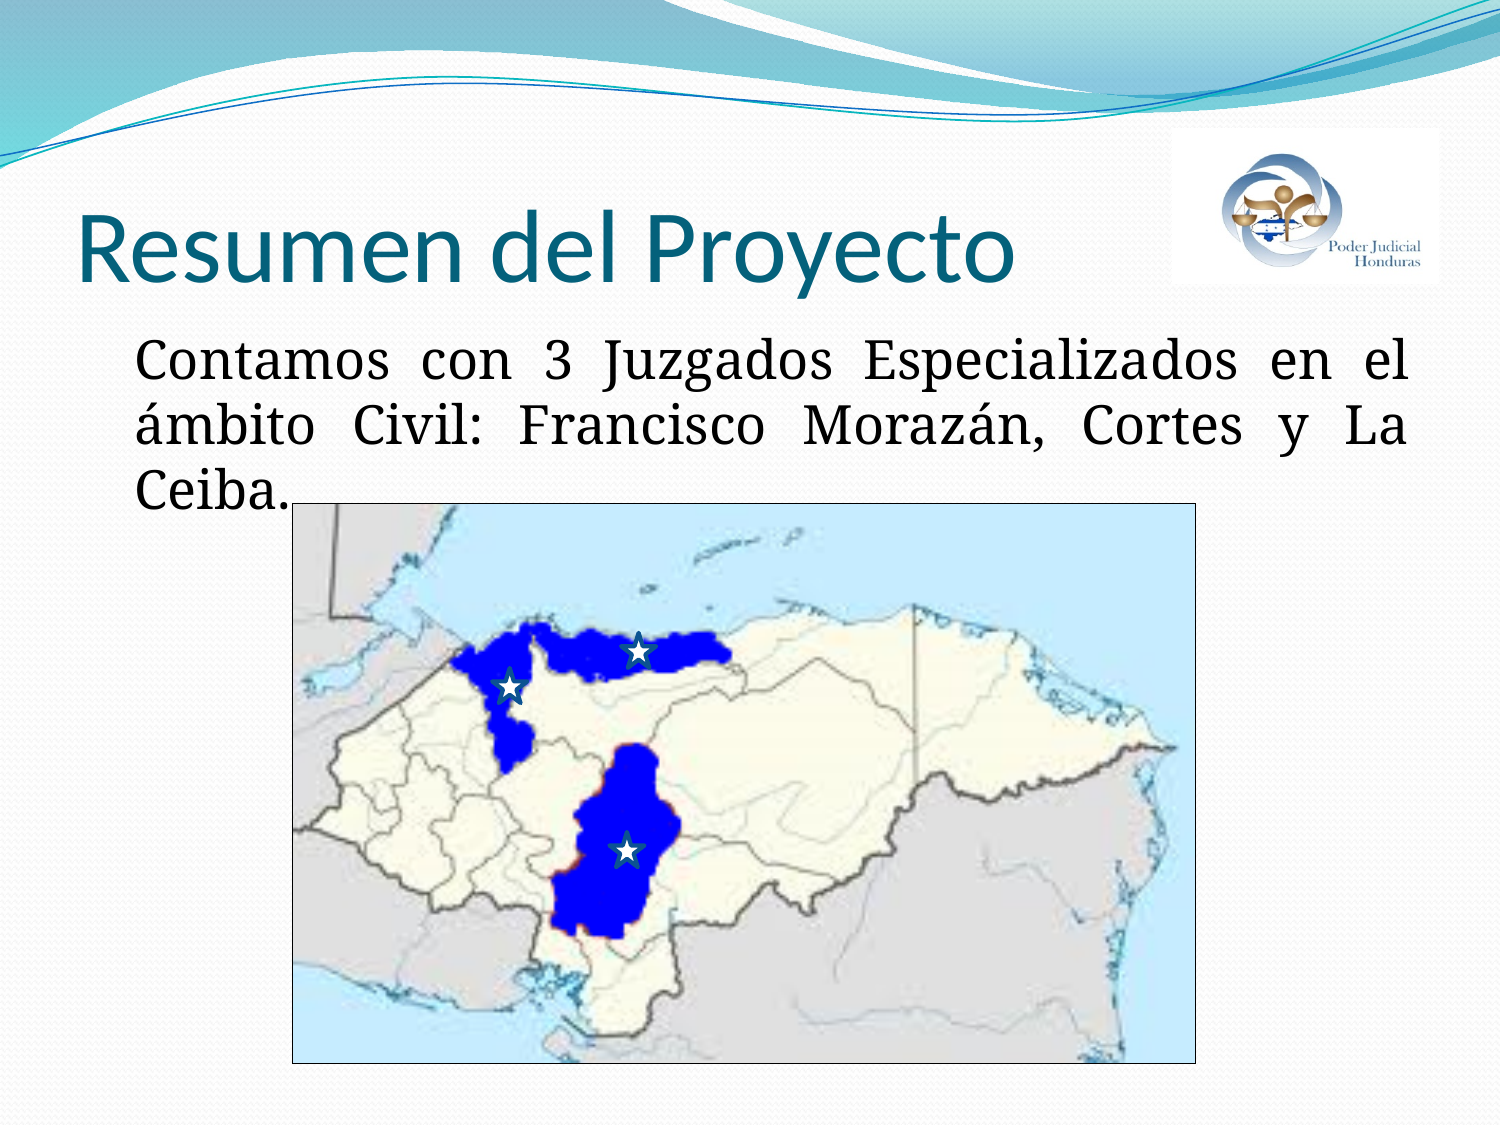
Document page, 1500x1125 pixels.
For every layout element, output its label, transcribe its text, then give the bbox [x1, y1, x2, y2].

picture [292, 503, 1196, 1065]
list Contamos con 3 Juzgados Especializados en el ámbito Civil: Francisco Morazán, Cortes y La Ceiba. [75, 317, 1425, 1038]
picture [1171, 128, 1440, 284]
title Resumen del Proyecto [75, 115, 1425, 303]
